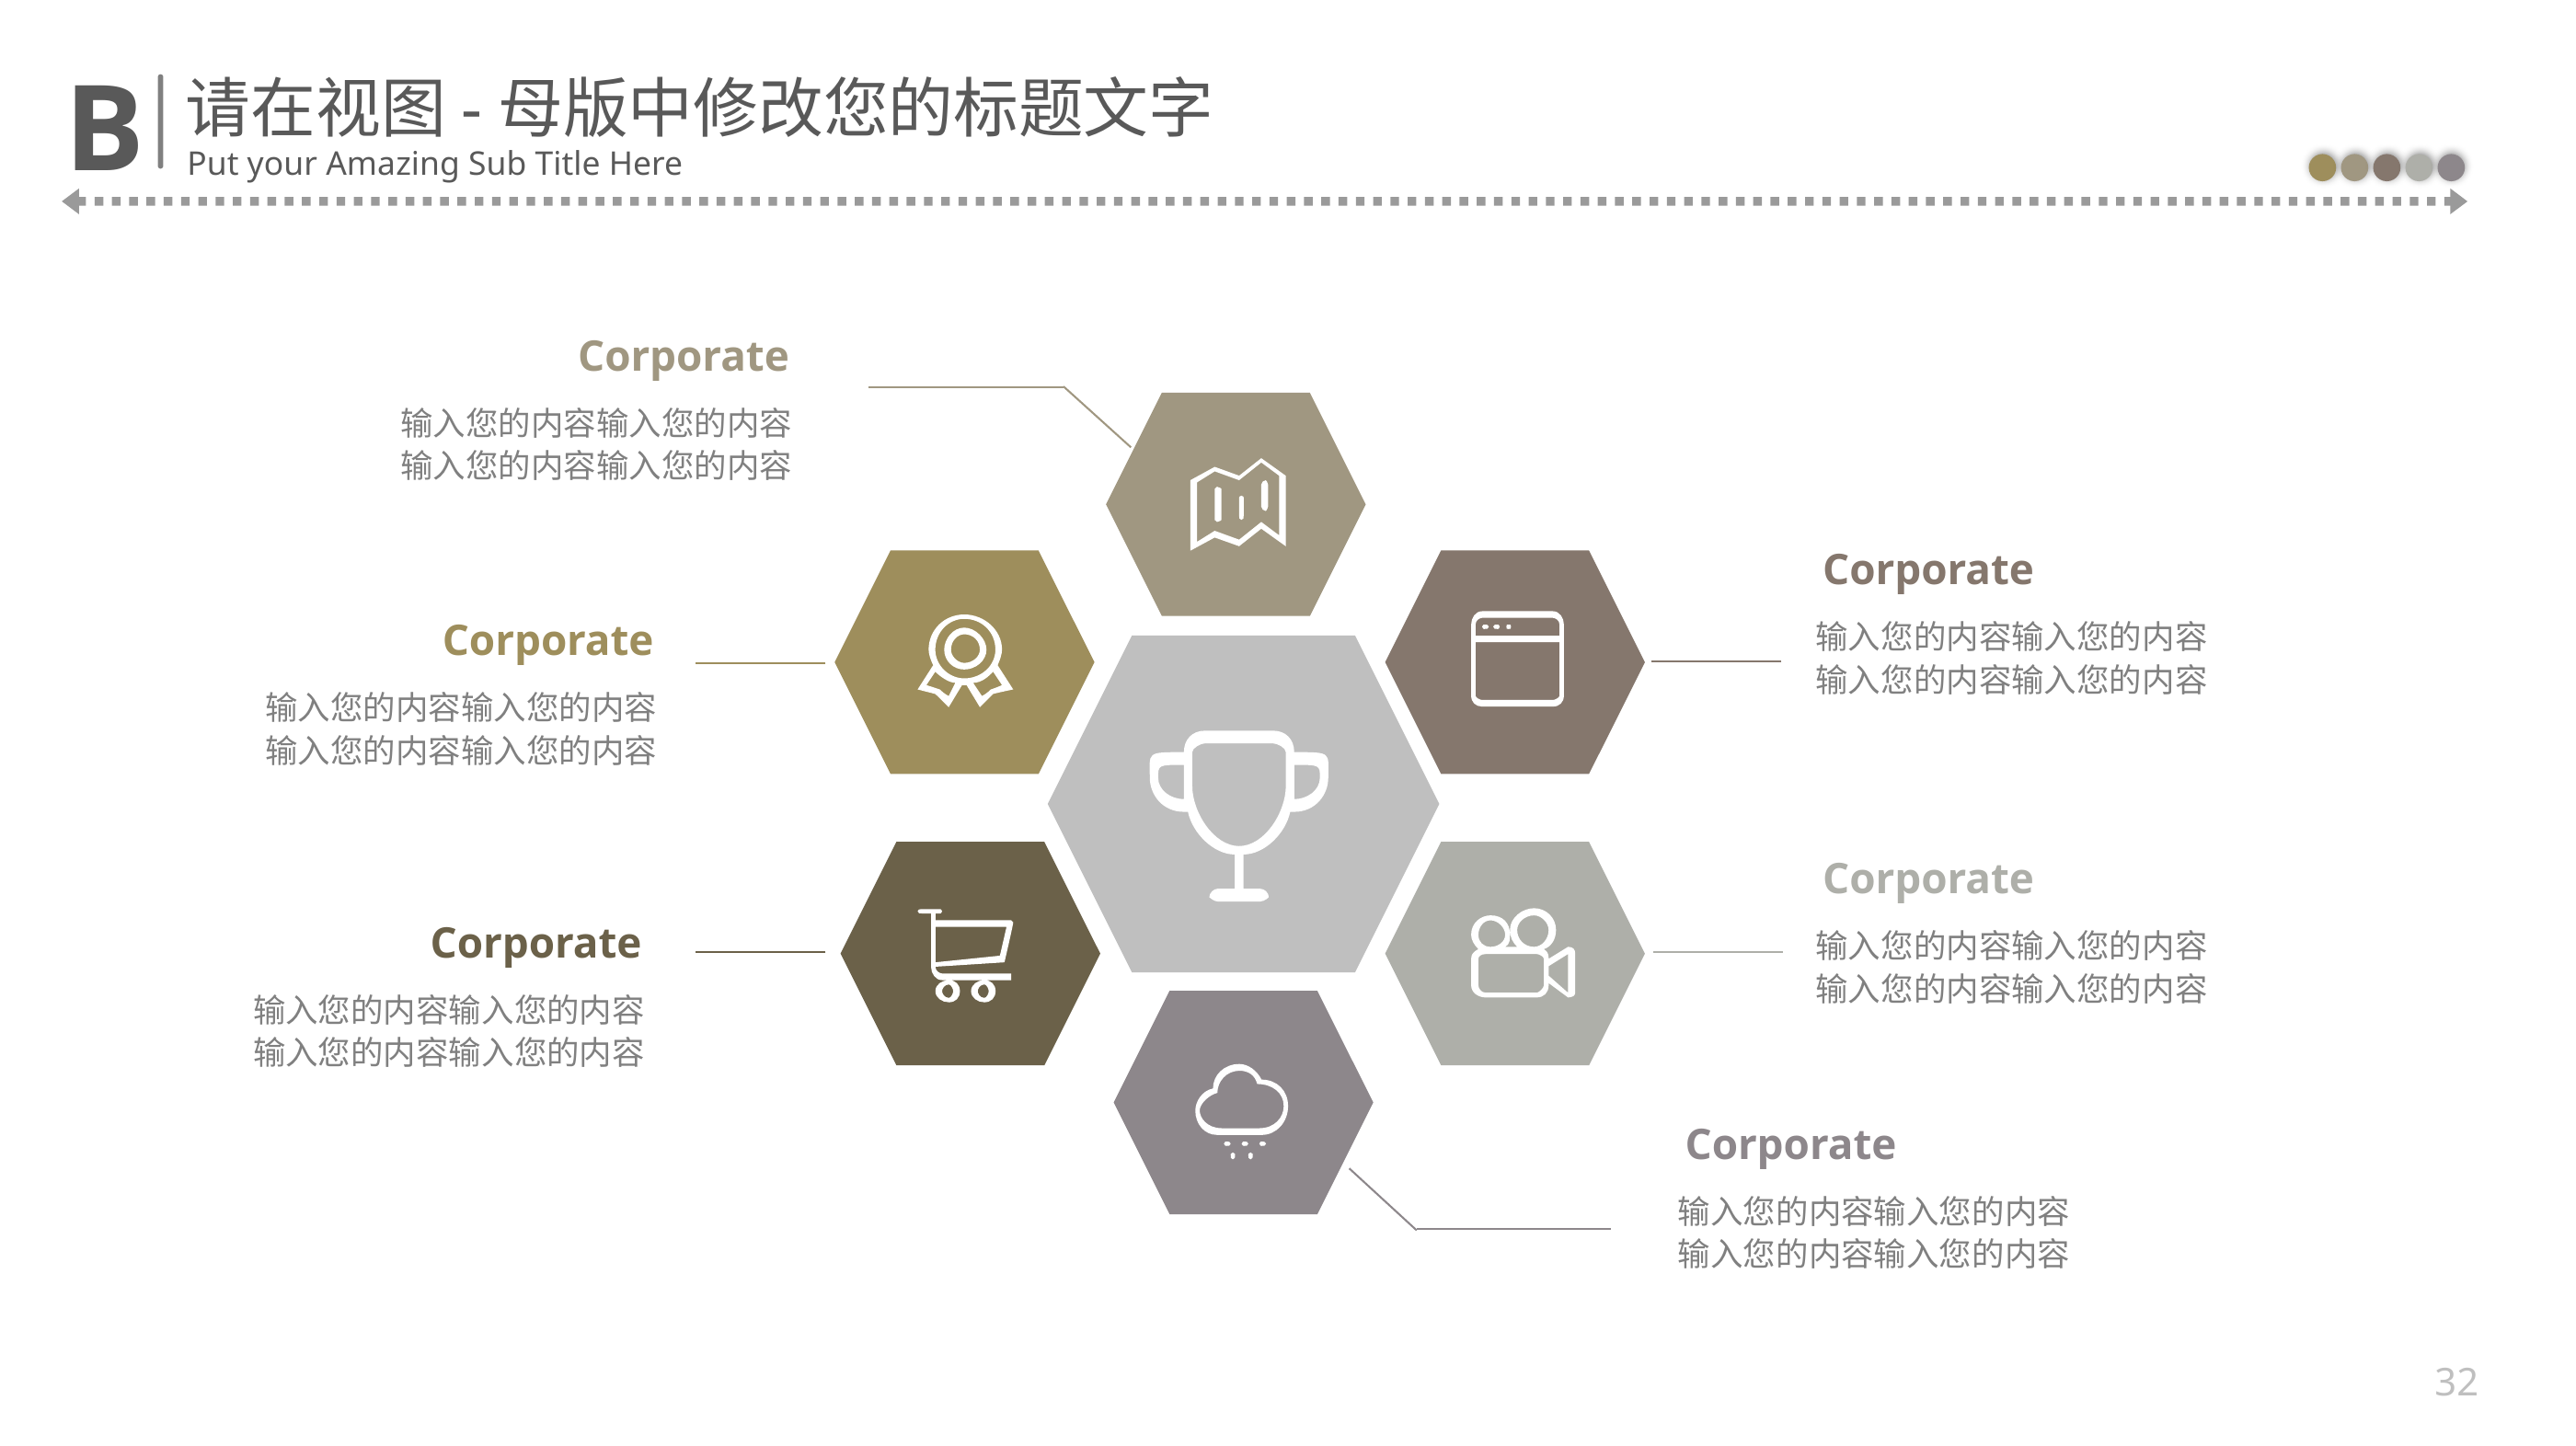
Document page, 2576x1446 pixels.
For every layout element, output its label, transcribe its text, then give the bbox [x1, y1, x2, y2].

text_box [1385, 841, 1646, 1066]
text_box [1349, 1103, 2129, 1291]
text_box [840, 841, 1101, 1066]
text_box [1652, 837, 2267, 1026]
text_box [1385, 550, 1646, 775]
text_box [193, 901, 826, 1090]
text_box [1105, 392, 1366, 617]
text_box 32 [2415, 1352, 2499, 1433]
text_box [1113, 990, 1374, 1215]
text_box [1651, 528, 2267, 717]
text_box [1047, 635, 1440, 973]
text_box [834, 550, 1095, 775]
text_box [205, 599, 826, 788]
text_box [341, 315, 1132, 503]
